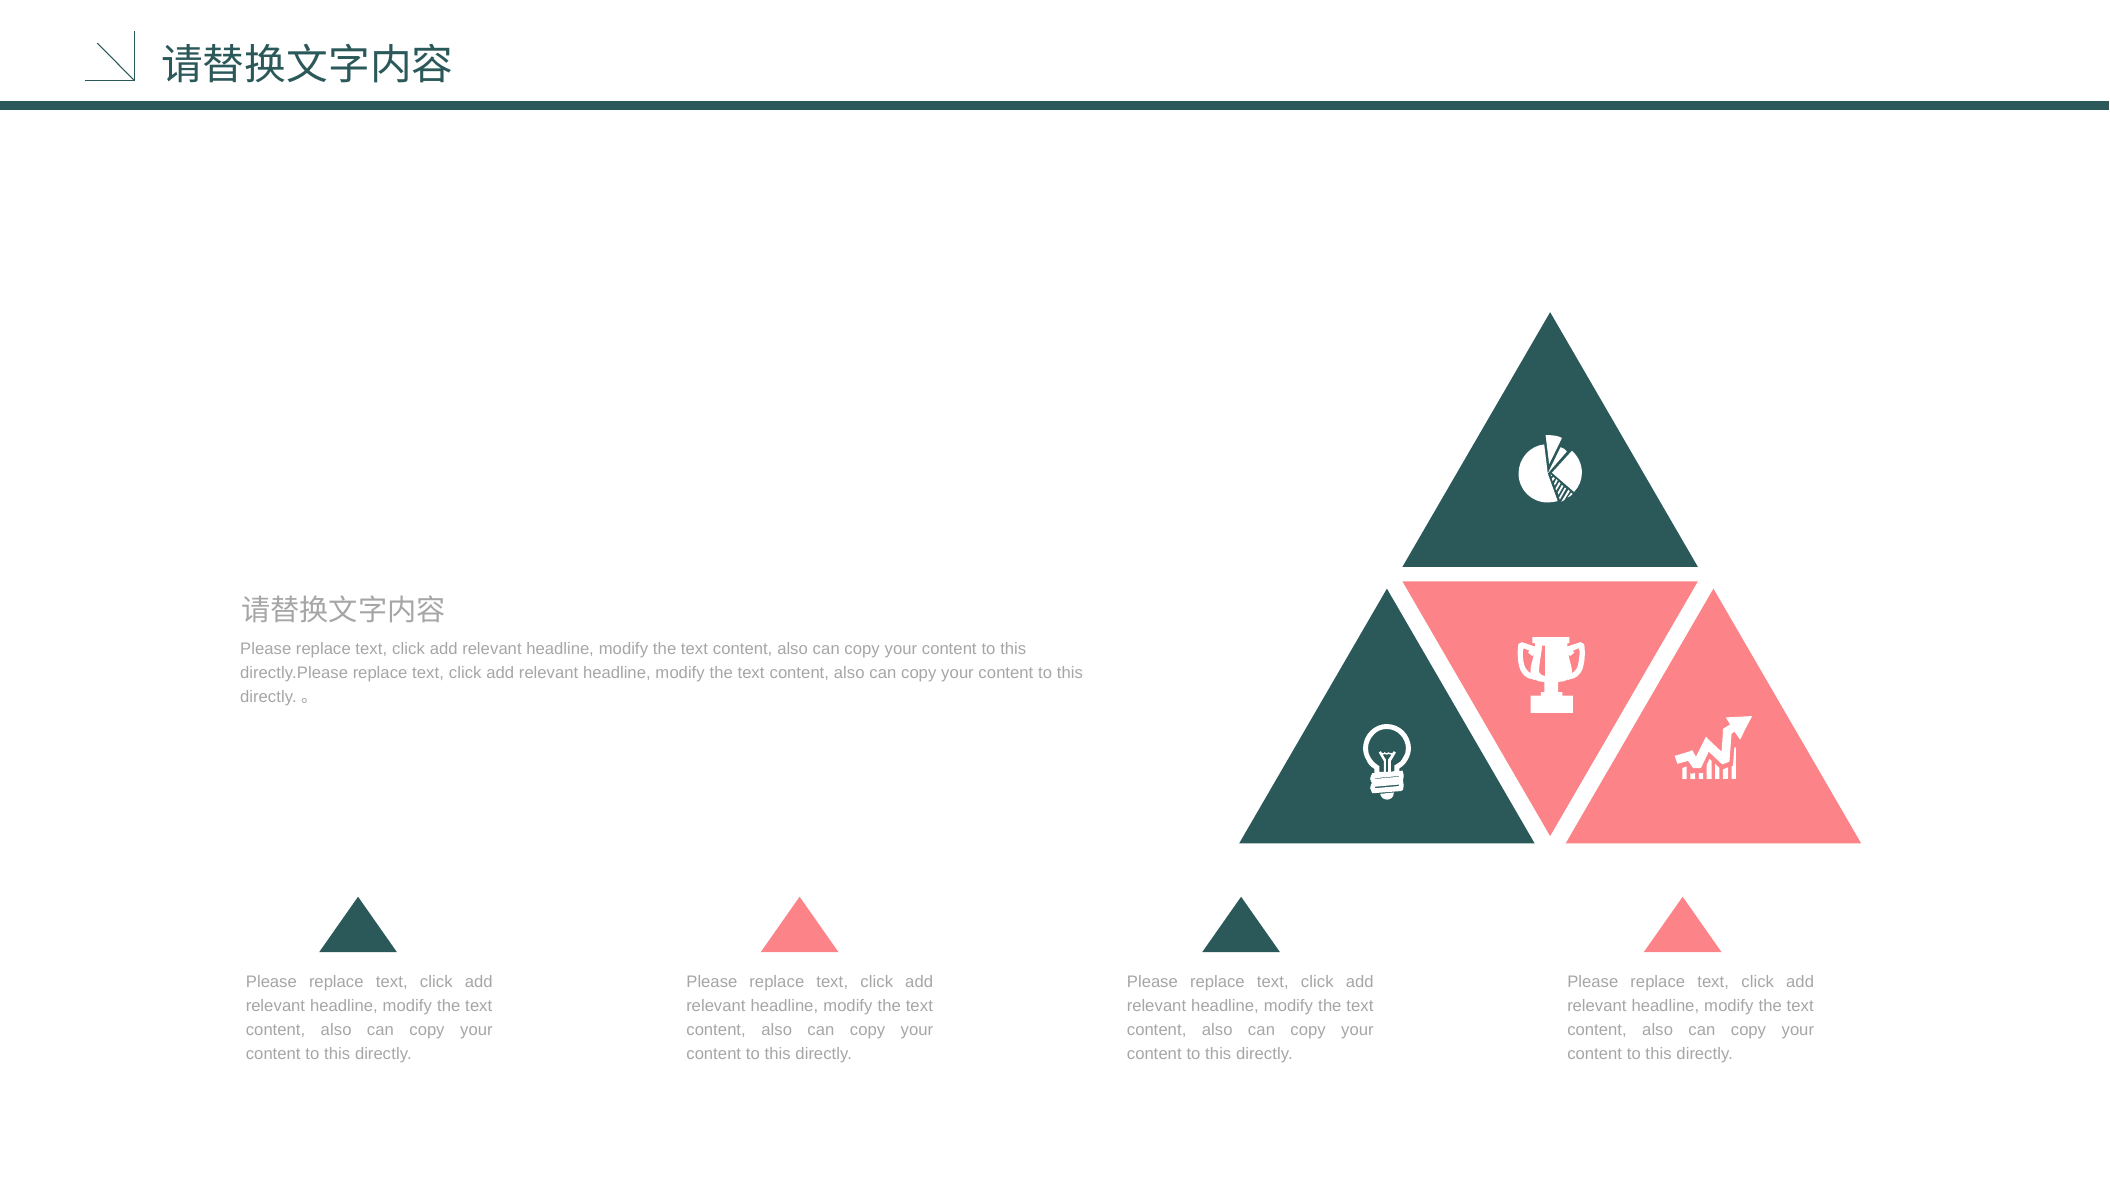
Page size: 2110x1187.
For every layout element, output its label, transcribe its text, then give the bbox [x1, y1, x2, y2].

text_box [1565, 588, 1862, 844]
text_box [317, 894, 399, 954]
text_box Please replace text, click add relevant headline, modify the text content, also can copy your content to this directly. [1552, 959, 1830, 1070]
text_box Please replace text, click add relevant headline, modify the text content, also can copy your content to this directly.Please replace text, click add relevant headline, modify the text content, also can copy your content to this directly.。 [225, 626, 1143, 713]
text_box 请替换文字内容 [145, 22, 500, 94]
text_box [1239, 588, 1535, 844]
text_box [1200, 894, 1283, 954]
text_box 请替换文字内容 [226, 577, 461, 626]
text_box [758, 894, 841, 954]
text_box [1402, 312, 1698, 567]
text_box Please replace text, click add relevant headline, modify the text content, also can copy your content to this directly. [231, 959, 508, 1070]
text_box Please replace text, click add relevant headline, modify the text content, also can copy your content to this directly. [1112, 959, 1389, 1070]
text_box [1641, 894, 1724, 954]
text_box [1402, 581, 1698, 837]
text_box Please replace text, click add relevant headline, modify the text content, also can copy your content to this directly. [671, 959, 949, 1070]
